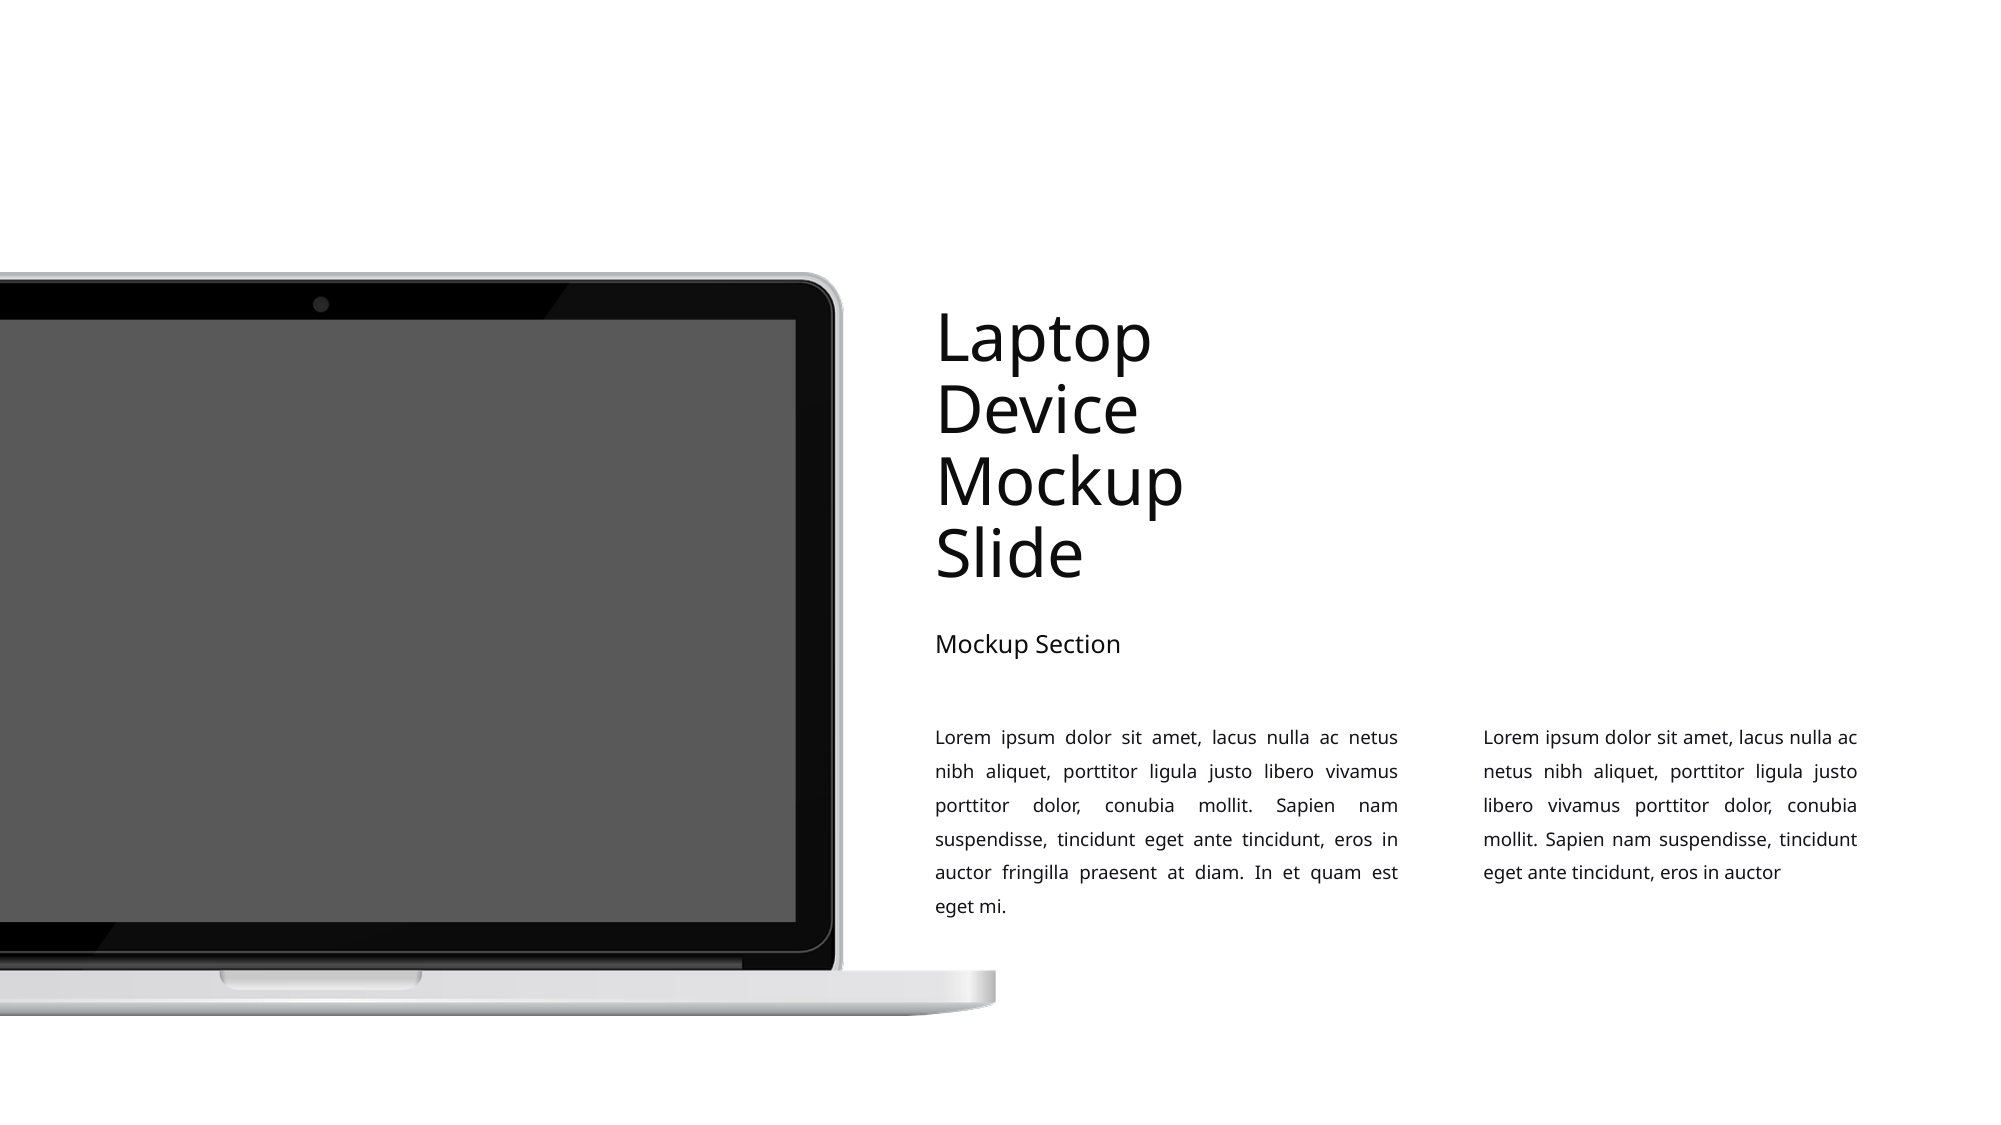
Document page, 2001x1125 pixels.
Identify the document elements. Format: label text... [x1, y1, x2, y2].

text_box Laptop Device Mockup Slide [920, 296, 1263, 621]
text_box Lorem ipsum dolor sit amet, lacus nulla ac netus nibh aliquet, porttitor ligula justo libero vivamus porttitor dolor, conubia mollit. Sapien nam suspendisse, tincidunt eget ante tincidunt, eros in auctor [1468, 707, 1872, 891]
text_box Lorem ipsum dolor sit amet, lacus nulla ac netus nibh aliquet, porttitor ligula justo libero vivamus porttitor dolor, conubia mollit. Sapien nam suspendisse, tincidunt eget ante tincidunt, eros in auctor fringilla praesent at diam. In et quam est eget mi. [920, 707, 1413, 925]
picture [0, 272, 996, 1016]
text_box Mockup Section [920, 620, 1143, 666]
